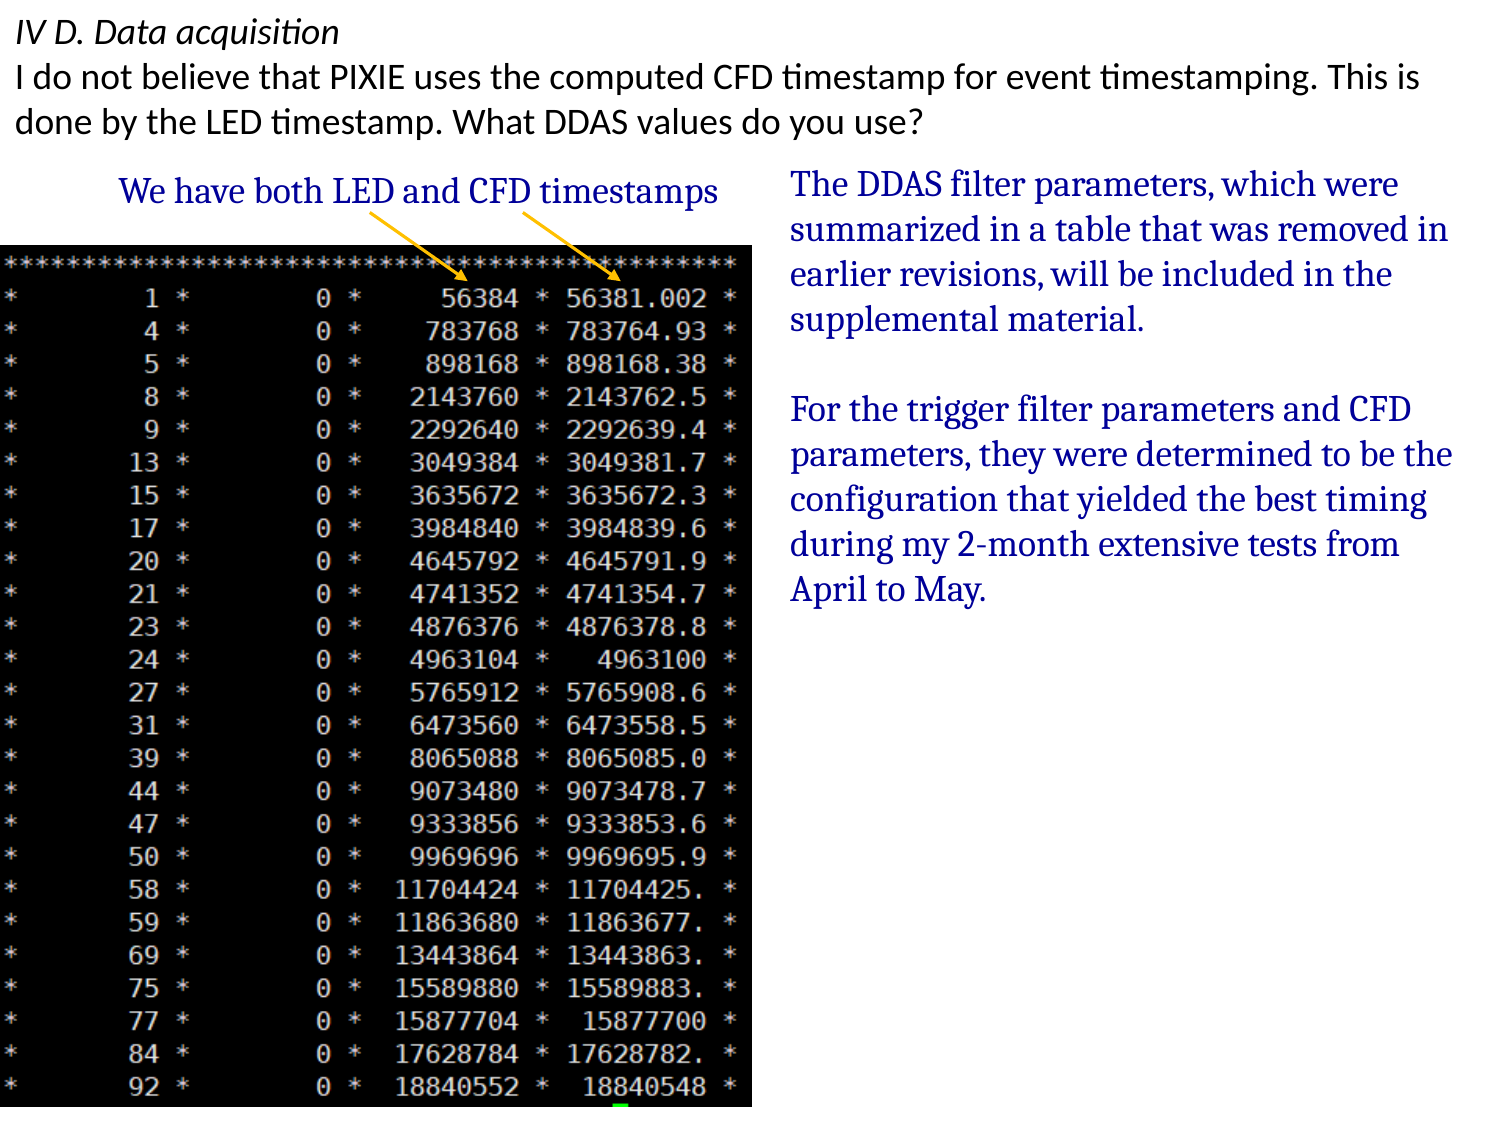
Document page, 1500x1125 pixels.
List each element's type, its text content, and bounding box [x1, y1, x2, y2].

text_box The DDAS filter parameters, which were summarized in a table that was removed in earlier revisions, will be included in the supplemental material. For the trigger filter parameters and CFD parameters, they were determined to be the configuration that yielded the best timing during my 2-month extensive tests from April to May. [775, 151, 1500, 617]
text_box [522, 212, 621, 282]
text_box IV D. Data acquisition I do not believe that PIXIE uses the computed CFD timestamp for event timestamping. This is done by the LED timestamp. What DDAS values do you use? [0, 0, 1500, 150]
picture [0, 245, 752, 1107]
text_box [369, 212, 468, 282]
text_box We have both LED and CFD timestamps [103, 158, 734, 219]
